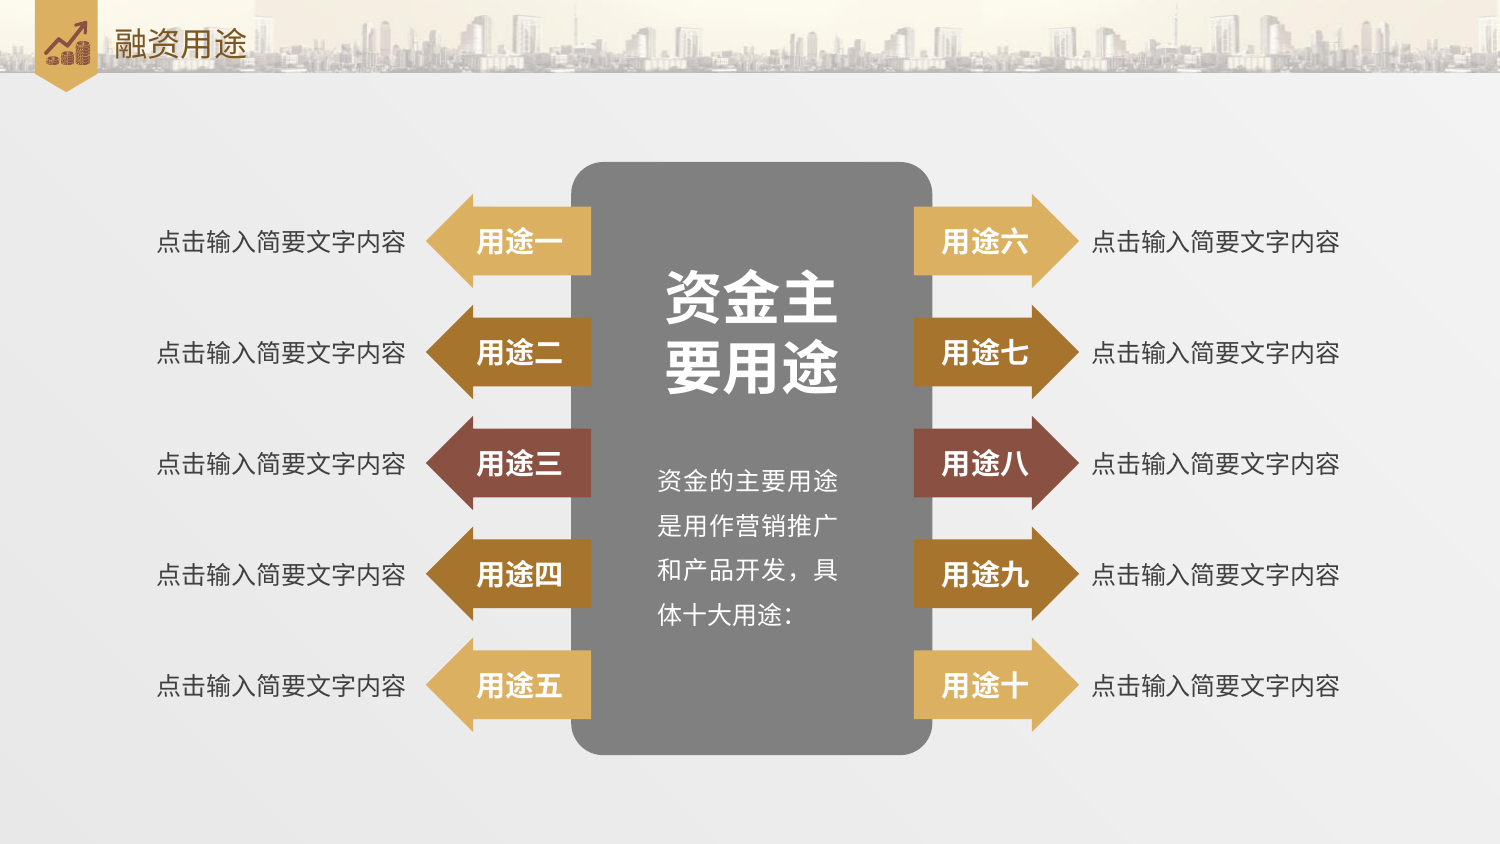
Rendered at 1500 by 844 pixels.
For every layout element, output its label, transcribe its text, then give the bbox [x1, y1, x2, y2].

text_box 点击输入简要文字内容 [1090, 447, 1363, 479]
text_box [423, 302, 594, 402]
text_box [61, 40, 91, 66]
text_box 点击输入简要文字内容 [145, 225, 418, 257]
picture [0, 0, 34, 73]
text_box [46, 56, 60, 66]
text_box 用途十 [927, 667, 1044, 703]
text_box 点击输入简要文字内容 [145, 558, 418, 590]
text_box 资金的主要用途是用作营销推广和产品开发，具体十大用途： [657, 450, 839, 631]
text_box 用途七 [927, 334, 1044, 370]
text_box [911, 302, 1082, 402]
text_box 用途三 [462, 445, 579, 481]
text_box [44, 20, 88, 55]
text_box 点击输入简要文字内容 [1090, 225, 1363, 257]
text_box [911, 524, 1082, 624]
text_box [911, 191, 1082, 291]
text_box [911, 413, 1082, 513]
text_box 点击输入简要文字内容 [145, 447, 418, 479]
text_box 用途六 [927, 223, 1044, 259]
text_box [911, 635, 1082, 734]
text_box [569, 159, 935, 758]
text_box 点击输入简要文字内容 [1090, 669, 1363, 701]
text_box 点击输入简要文字内容 [145, 669, 418, 701]
text_box [423, 635, 594, 734]
title 融资用途 [99, 20, 550, 66]
text_box 资金主要用途 [649, 253, 855, 409]
picture [98, 0, 1500, 73]
text_box 用途四 [462, 556, 579, 592]
text_box 用途二 [462, 334, 579, 370]
text_box 用途九 [927, 556, 1044, 592]
text_box 点击输入简要文字内容 [1090, 336, 1363, 368]
text_box 用途八 [927, 445, 1044, 481]
text_box [423, 524, 594, 624]
text_box 用途一 [462, 223, 579, 259]
text_box 点击输入简要文字内容 [1090, 558, 1363, 590]
text_box 点击输入简要文字内容 [145, 336, 418, 368]
text_box 用途五 [462, 667, 579, 703]
text_box [423, 191, 594, 291]
text_box [423, 413, 594, 513]
